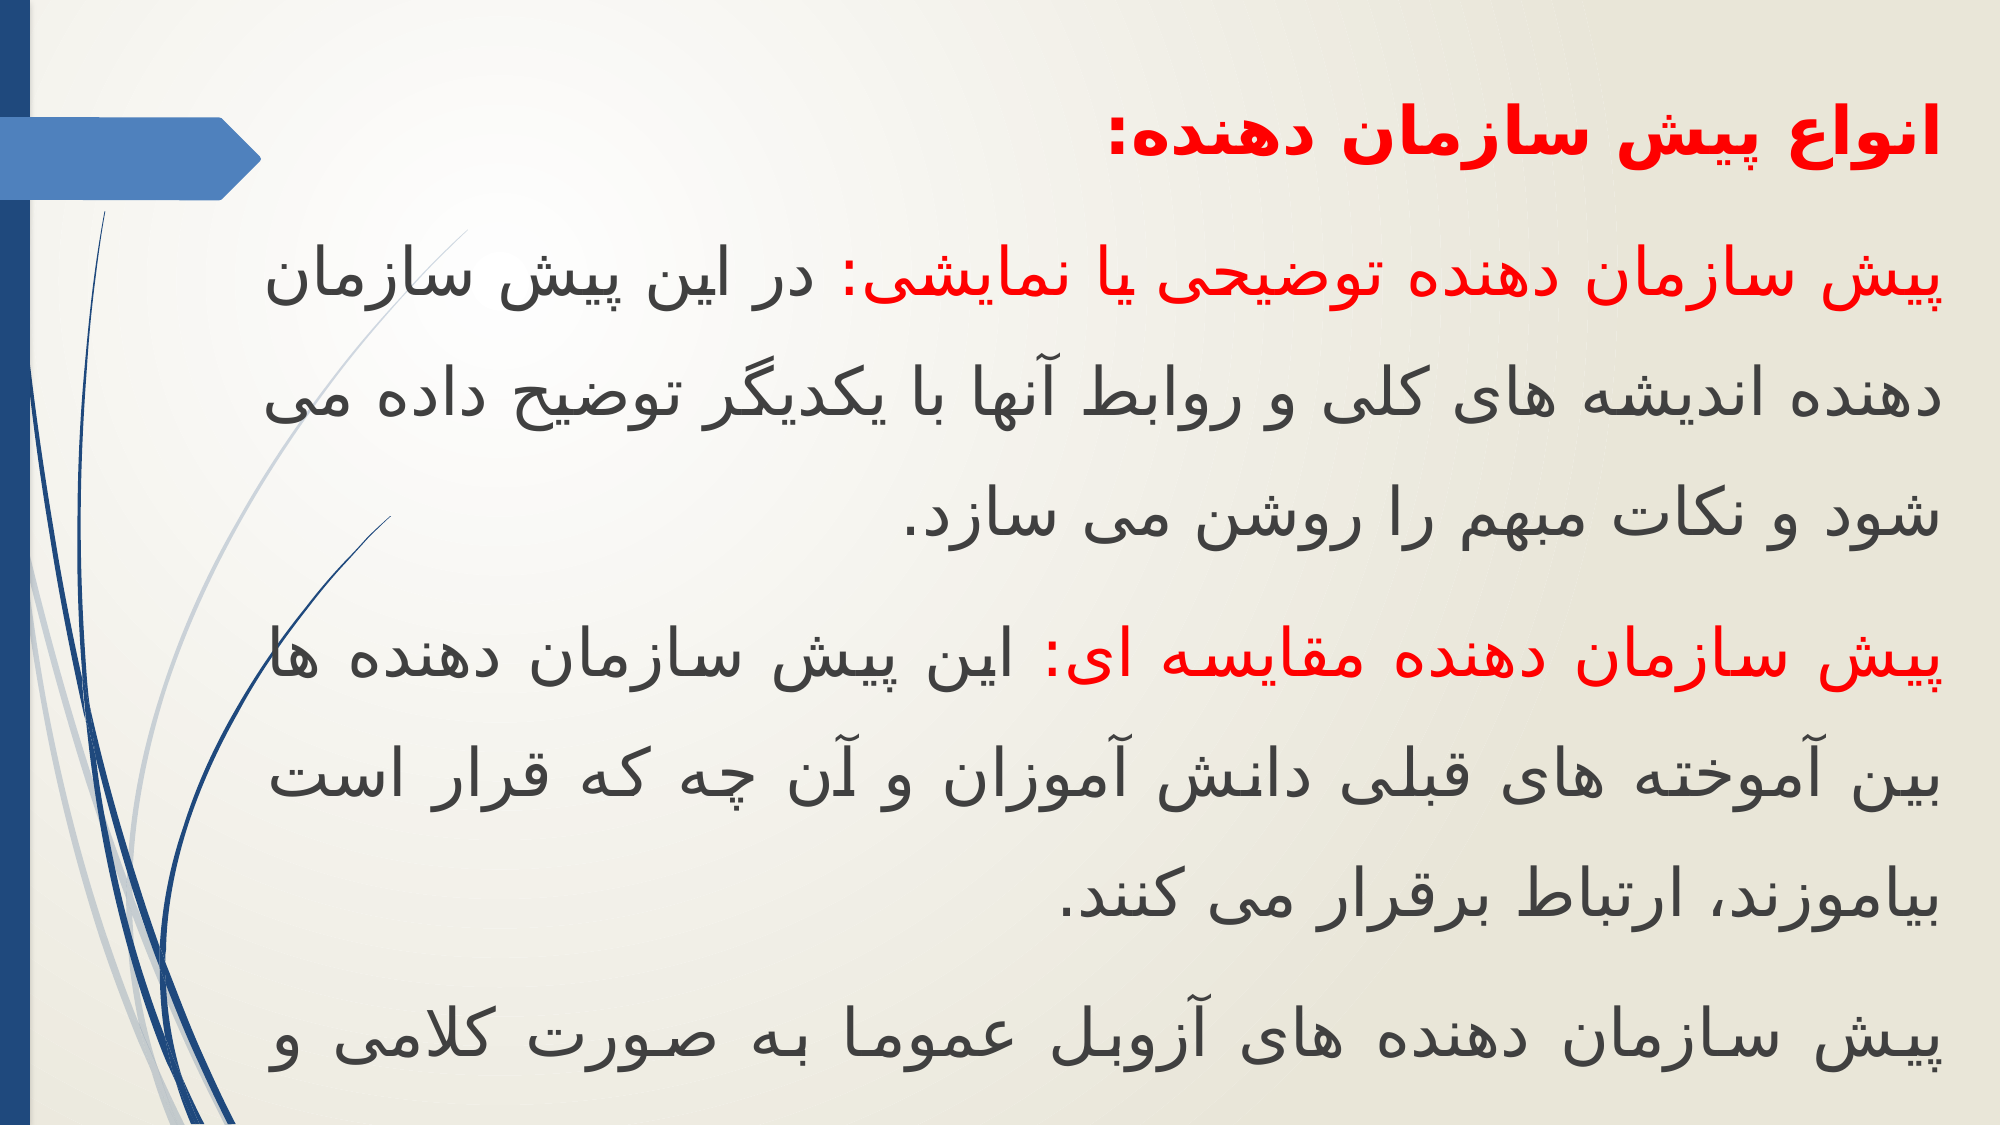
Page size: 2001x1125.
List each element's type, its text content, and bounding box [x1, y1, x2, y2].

list انواع پیش سازمان دهنده: پیش سازمان دهنده توضیحی یا نمایشی: در این پیش سازمان دهنده اندیشه های کلی و روابط آنها با یکدیگر توضیح داده می شود و نکات مبهم را روشن می سازد. پیش سازمان دهنده مقایسه ای: این پیش سازمان دهنده ها بین آموخته های قبلی دانش آموزان و آن چه که قرار است بیاموزند، ارتباط برقرار می کنند. پیش سازمان دهنده های آزوبل عموما به صورت کلامی و نوشتاری است. [247, 40, 1960, 967]
